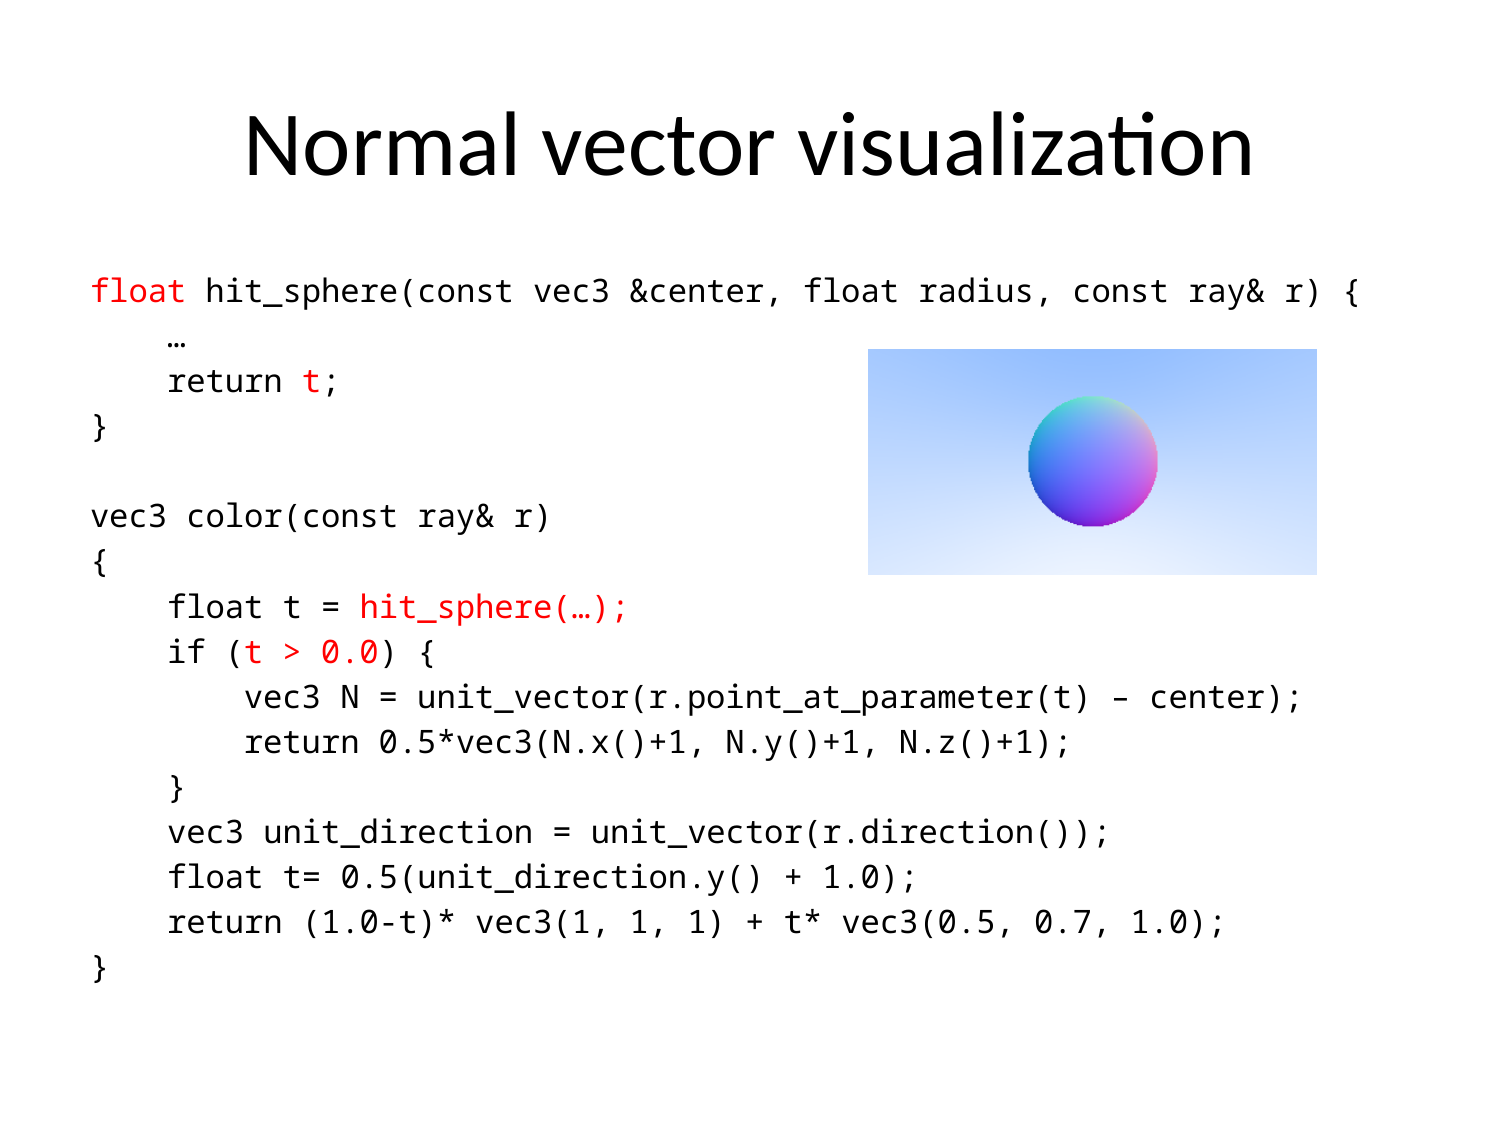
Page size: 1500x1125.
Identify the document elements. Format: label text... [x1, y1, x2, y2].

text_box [867, 349, 1318, 575]
title Normal vector visualization [75, 45, 1425, 233]
list float hit_sphere(const vec3 &center, float radius, const ray& r) { … return t; } vec3 color(const ray& r) { float t = hit_sphere(…); if (t > 0.0) { vec3 N = unit_vector(r.point_at_parameter(t) – center); return 0.5*vec3(N.x()+1, N.y()+1, N.z()+1); } vec3 unit_direction = unit_vector(r.direction()); float t= 0.5(unit_direction.y() + 1.0); return (1.0-t)* vec3(1, 1, 1) + t* vec3(0.5, 0.7, 1.0); } [75, 262, 1425, 1005]
